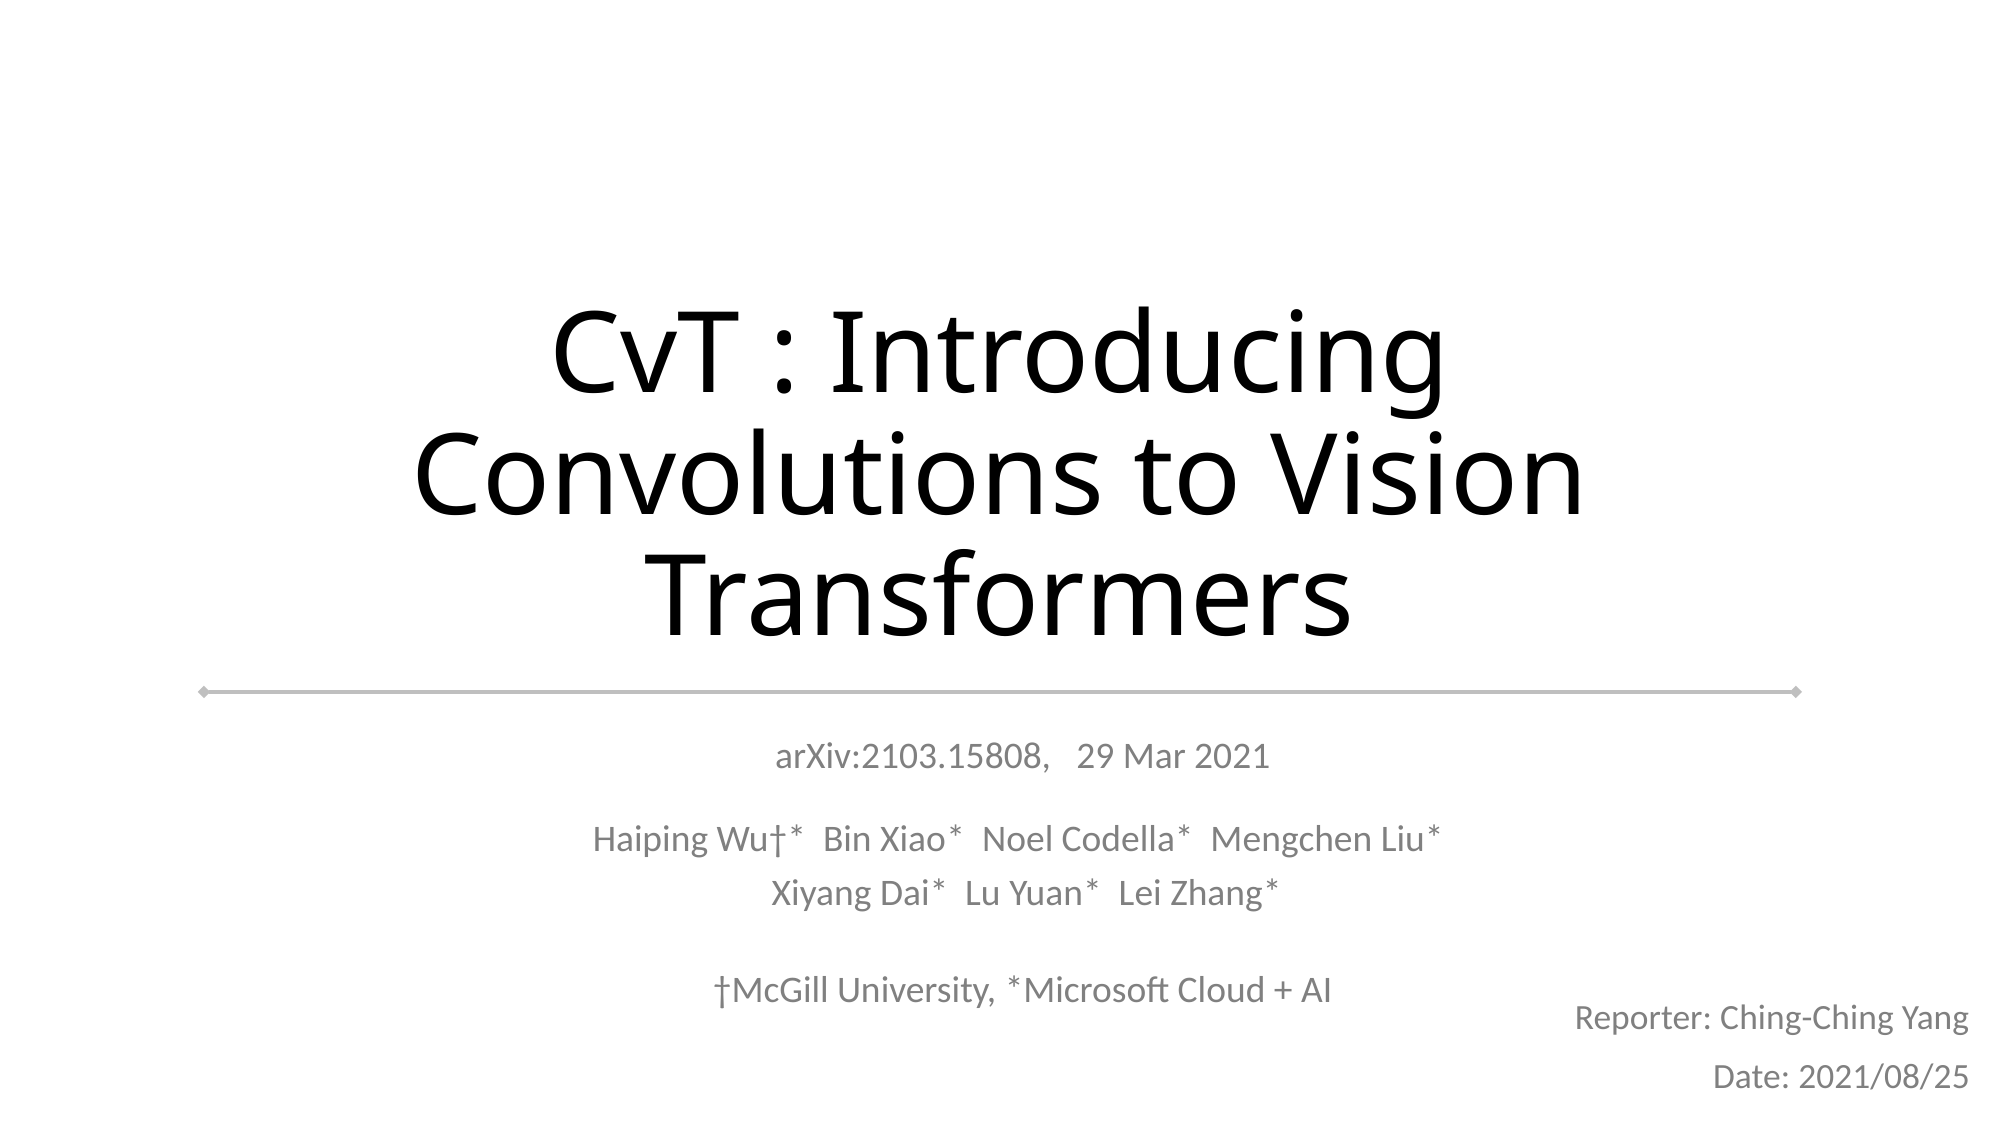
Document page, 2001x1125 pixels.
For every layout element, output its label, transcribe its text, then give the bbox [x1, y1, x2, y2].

text_box †McGill University, *Microsoft Cloud + AI [490, 948, 1555, 1028]
subtitle Haiping Wu†* Bin Xiao* Noel Codella* Mengchen Liu* Xiyang Dai* Lu Yuan* Lei Zhang* [490, 798, 1555, 948]
title CvT : Introducing Convolutions to Vision Transformers [234, 285, 1765, 668]
text_box Reporter: Ching-Ching Yang Date: 2021/08/25 [1545, 991, 1985, 1125]
text_box arXiv:2103.15808, 29 Mar 2021 [249, 729, 1796, 798]
